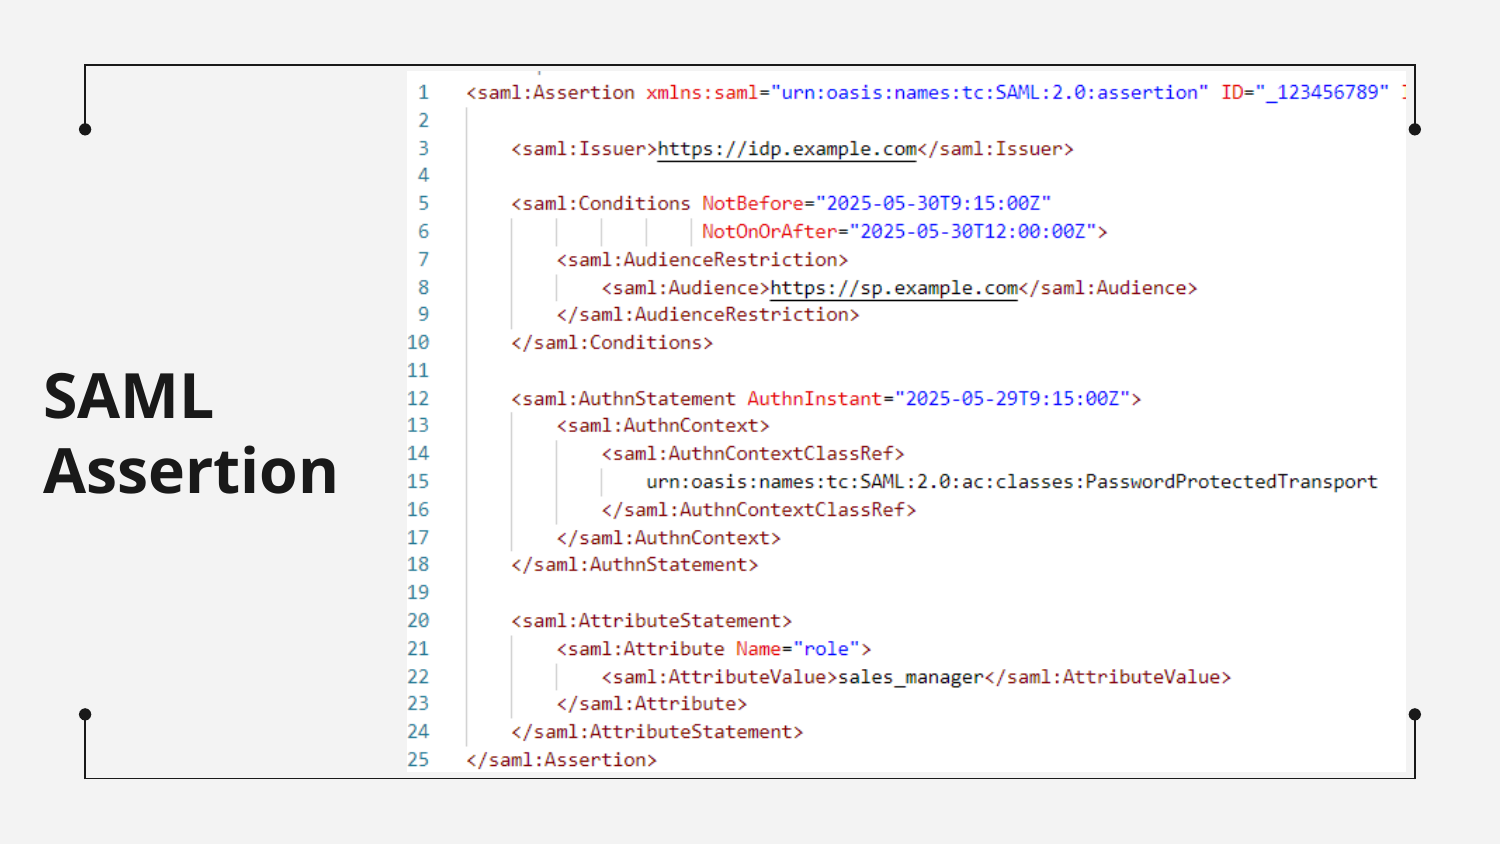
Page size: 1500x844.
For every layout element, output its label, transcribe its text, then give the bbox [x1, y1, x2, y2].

title SAML Assertion [28, 341, 393, 503]
picture [407, 71, 1406, 773]
